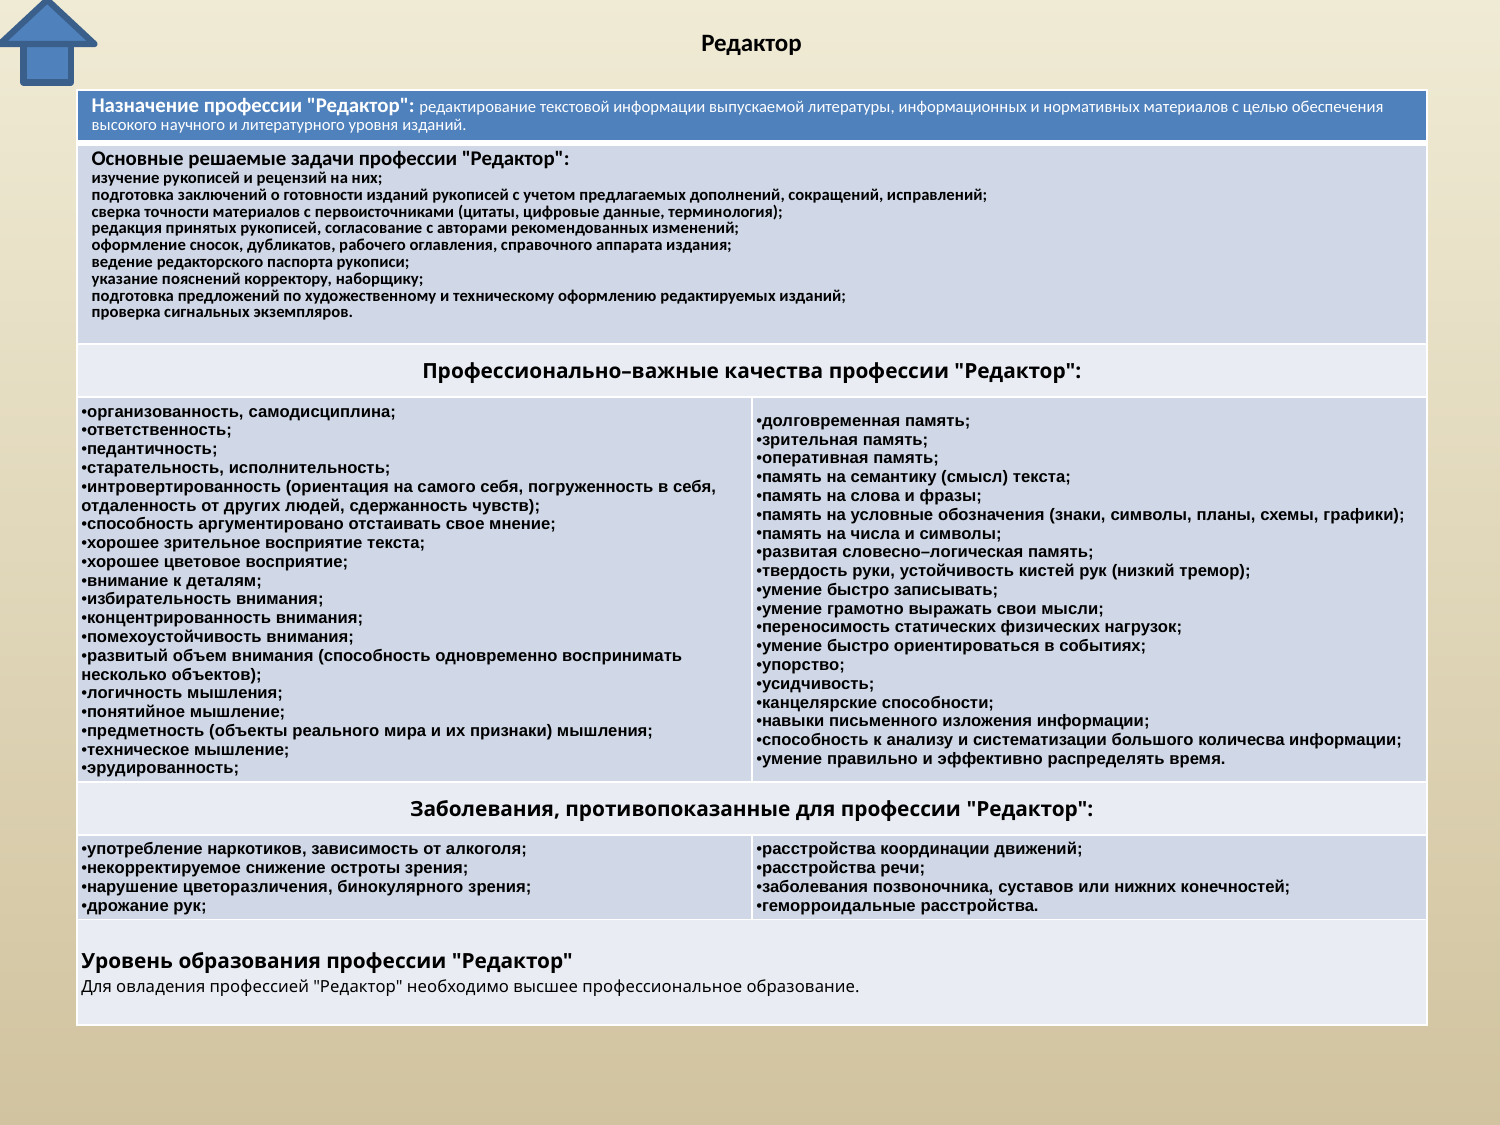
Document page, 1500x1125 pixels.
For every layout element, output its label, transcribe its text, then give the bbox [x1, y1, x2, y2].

table_cell употребление наркотиков, зависимость от алкоголя; некорректируемое снижение остроты зрения; нарушение цветоразличения, бинокулярного зрения; дрожание рук; [78, 836, 751, 919]
table_cell Уровень образования профессии "Редактор" Для овладения профессией "Редактор" необходимо высшее профессиональное образование. [78, 920, 1426, 1024]
table_cell расстройства координации движений; расстройства речи; заболевания позвоночника, суставов или нижних конечностей; геморроидальные расстройства. [753, 836, 1426, 919]
table_cell организованность, самодисциплина; ответственность; педантичность; старательность, исполнительность; интровертированность (ориентация на самого себя, погруженность в себя, отдаленность от других людей, сдержанность чувств); способность аргументировано отстаивать свое мнение; хорошее зрительное восприятие текста; хорошее цветовое восприятие; внимание к деталям; избирательность внимания; концентрированность внимания; помехоустойчивость внимания; развитый объем внимания (способность одновременно воспринимать несколько объектов); логичность мышления; понятийное мышление; предметность (объекты реального мира и их признаки) мышления; техническое мышление; эрудированность; [78, 398, 751, 781]
table_cell долговременная память; зрительная память; оперативная память; память на семантику (смысл) текста; память на слова и фразы; память на условные обозначения (знаки, символы, планы, схемы, графики); память на числа и символы; развитая словесно–логическая память; твердость руки, устойчивость кистей рук (низкий тремор); умение быстро записывать; умение грамотно выражать свои мысли; переносимость статических физических нагрузок; умение быстро ориентироваться в событиях; упорство; усидчивость; канцелярские способности; навыки письменного изложения информации; способность к анализу и систематизации большого количесва информации; умение правильно и эффективно распределять время. [753, 398, 1426, 781]
table_header Назначение профессии "Редактор": редактирование текстовой информации выпускаемой литературы, информационных и нормативных материалов с целью обеспечения высокого научного и литературного уровня изданий. [78, 91, 1426, 140]
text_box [1, 1, 93, 81]
table_cell Профессионально–важные качества профессии "Редактор": [78, 345, 1426, 396]
table_cell Основные решаемые задачи профессии "Редактор": изучение рукописей и рецензий на них; подготовка заключений о готовности изданий рукописей с учетом предлагаемых дополнений, сокращений, исправлений; сверка точности материалов с первоисточниками (цитаты, цифровые данные, терминология); редакция принятых рукописей, согласование с авторами рекомендованных изменений; оформление сносок, дубликатов, рабочего оглавления, справочного аппарата издания; ведение редакторского паспорта рукописи; указание пояснений корректору, наборщику; подготовка предложений по художественному и техническому оформлению редактируемых изданий; проверка сигнальных экземпляров. [78, 146, 1426, 343]
table_cell Заболевания, противопоказанные для профессии "Редактор": [78, 783, 1426, 834]
title Редактор [101, 0, 1427, 84]
